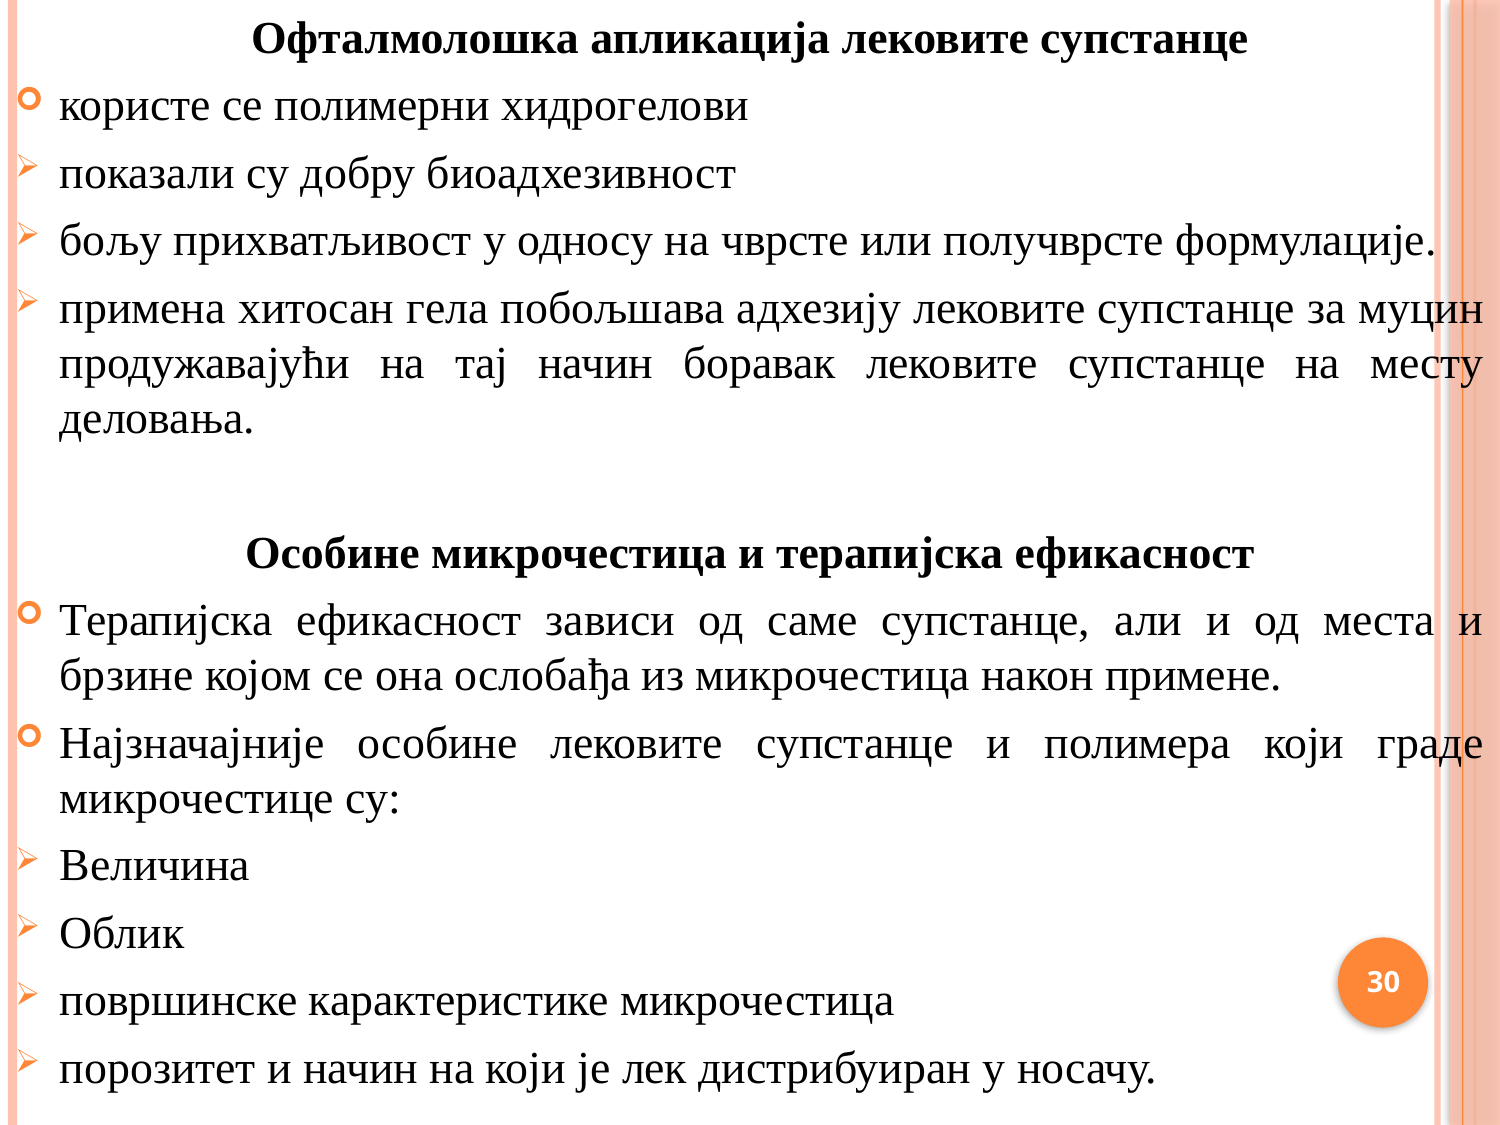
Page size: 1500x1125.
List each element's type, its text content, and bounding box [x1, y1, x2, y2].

list Офталмолошка апликација лековите супстанце користе се полимерни хидрогелови показали су добру биоадхезивност бољу прихватљивост у односу на чврсте или получврсте формулације. примена хитосан гела побољшава адхезију лековите супстанце за муцин продужавајући на тај начин боравак лековите супстанце на месту деловања. Особине микрочестица и терапијска ефикасност Терапијска ефикасност зависи од саме супстанце, али и од места и брзине којом се она ослобађа из микрочестица након примене. Најзначајније особине лековите супстанце и полимера који граде микрочестице су: Величина Облик површинске карактеристике микрочестица порозитет и начин на који је лек дистрибуиран у носачу. [0, 0, 1500, 1125]
slide_number 30 [1333, 940, 1434, 1026]
